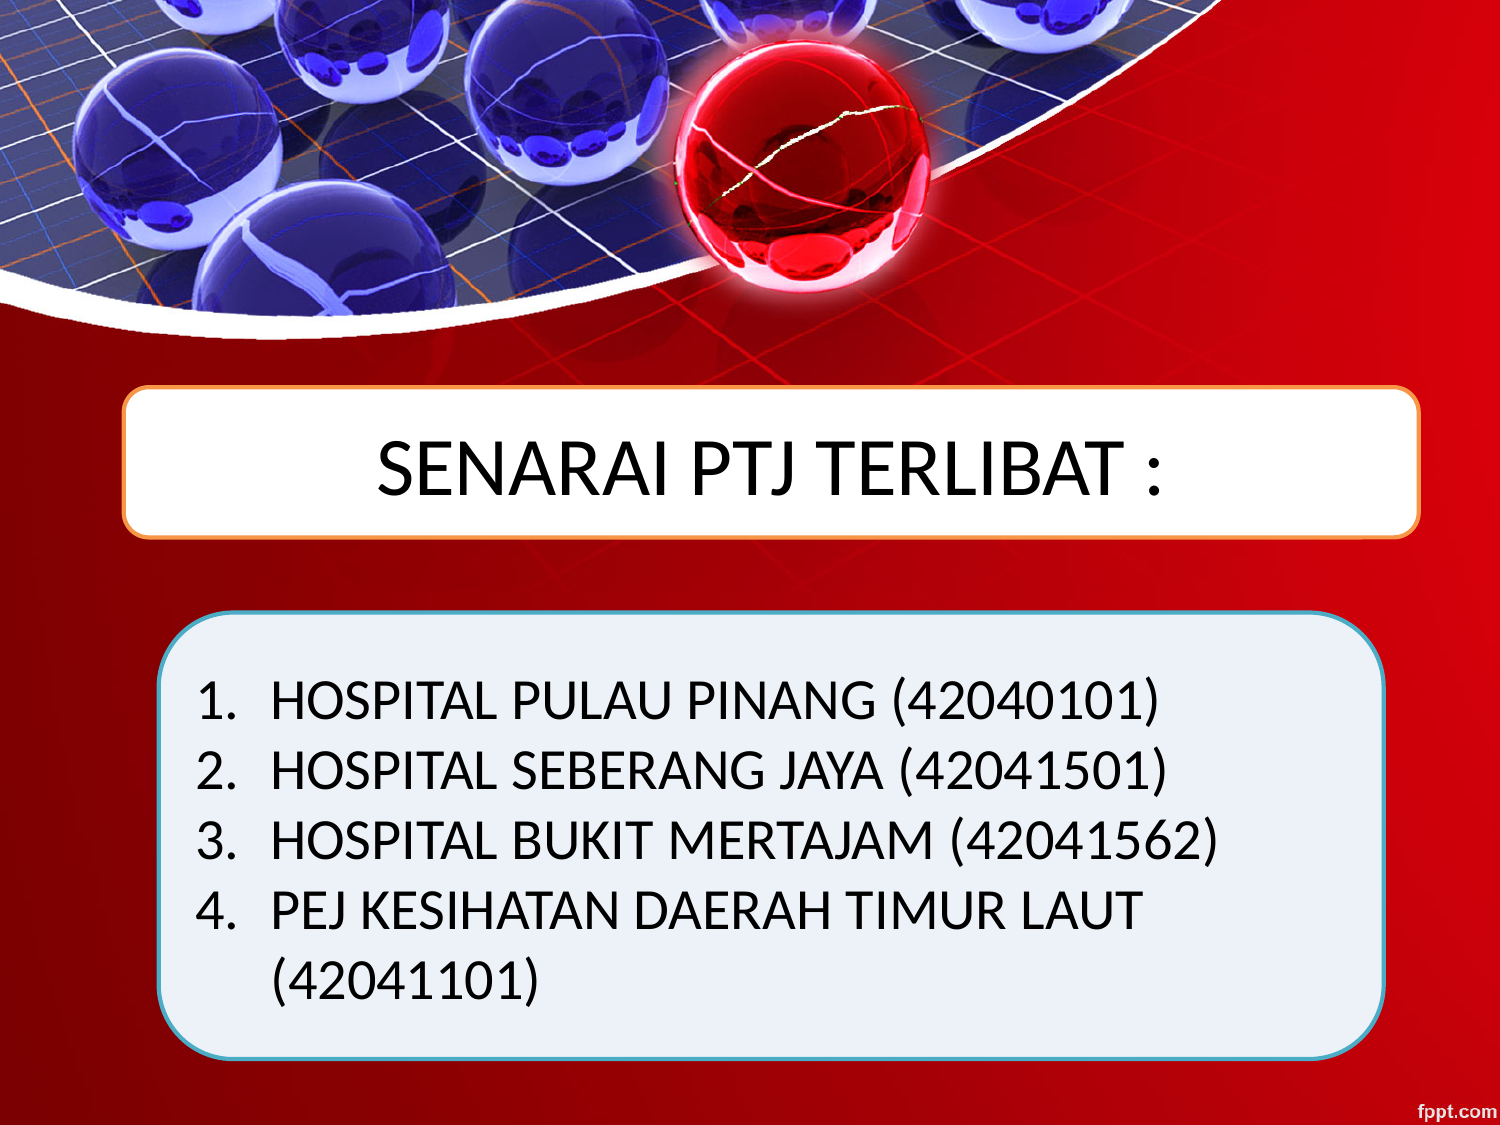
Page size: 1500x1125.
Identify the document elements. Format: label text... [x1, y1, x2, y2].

picture [0, 0, 1500, 1125]
text_box HOSPITAL PULAU PINANG (42040101) HOSPITAL SEBERANG JAYA (42041501) HOSPITAL BUKIT MERTAJAM (42041562) PEJ KESIHATAN DAERAH TIMUR LAUT (42041101) [158, 612, 1384, 1060]
text_box SENARAI PTJ TERLIBAT : [121, 385, 1421, 540]
